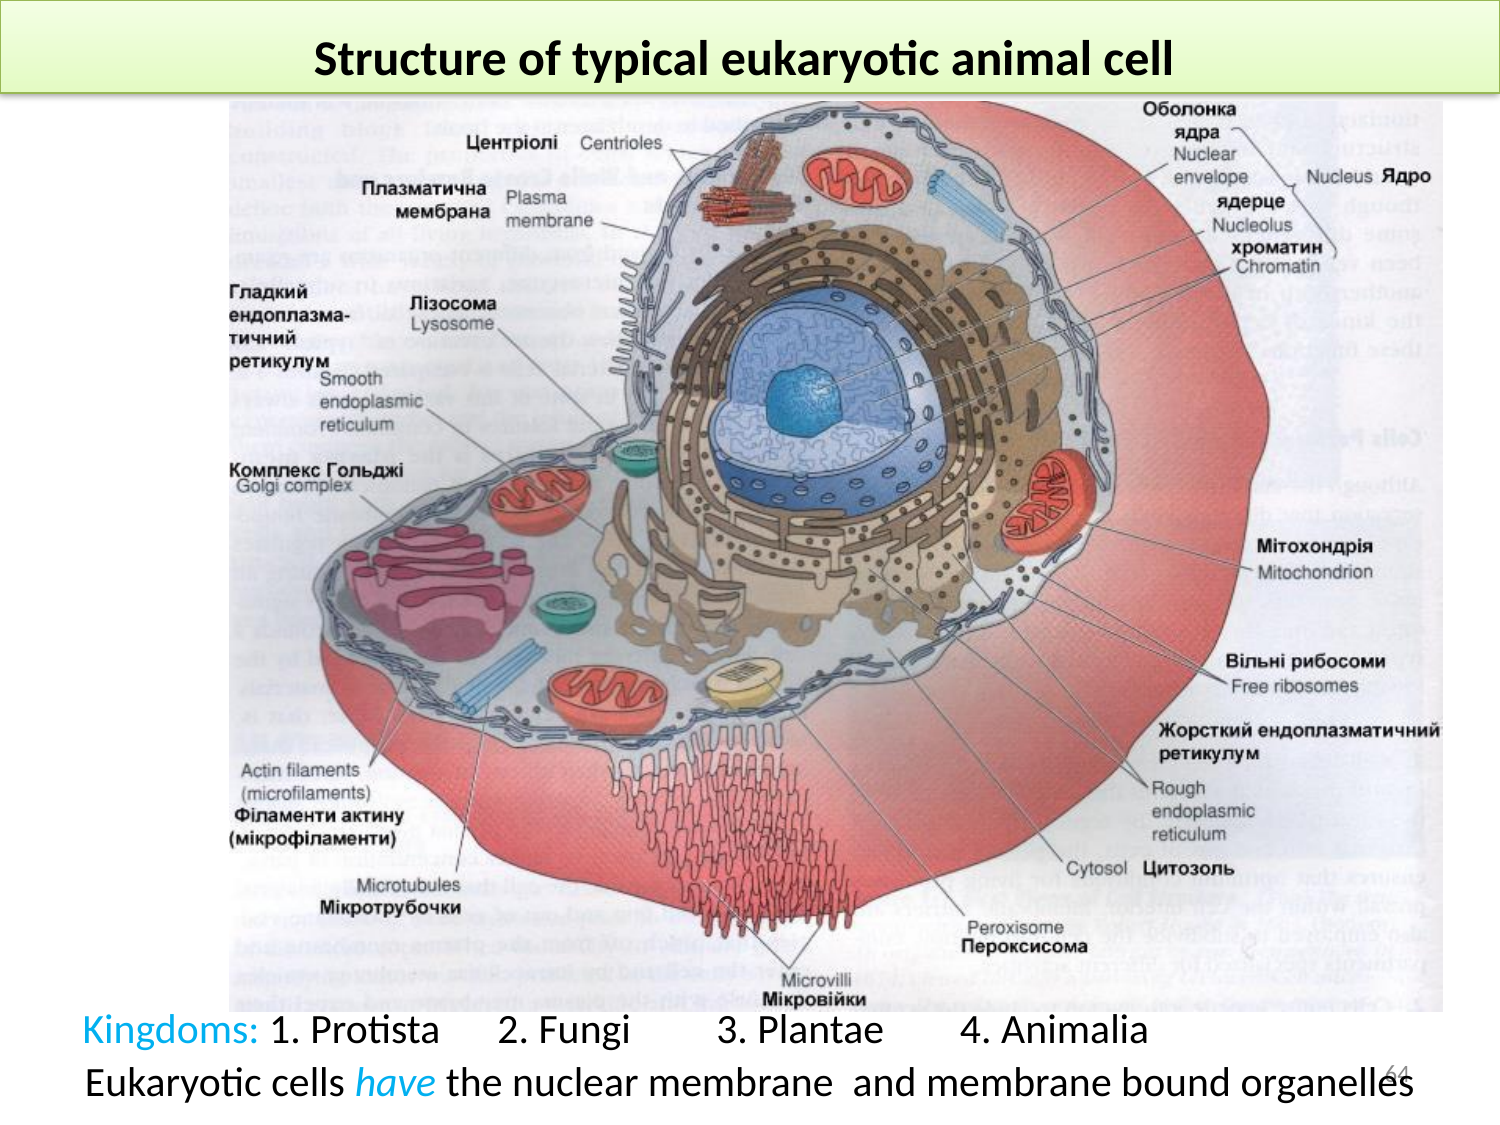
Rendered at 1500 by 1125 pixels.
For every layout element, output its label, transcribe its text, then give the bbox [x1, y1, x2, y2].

list Kingdoms: 1. Protista 2. Fungi 3. Plantae 4. Animalia Eukaryotic cells have the nuclear membrane and membrane bound organelles [0, 999, 1500, 1125]
title Structure of typical eukaryotic animal cell [0, 0, 1500, 94]
slide_number 64 [1074, 1042, 1425, 1103]
picture [228, 101, 1443, 1012]
